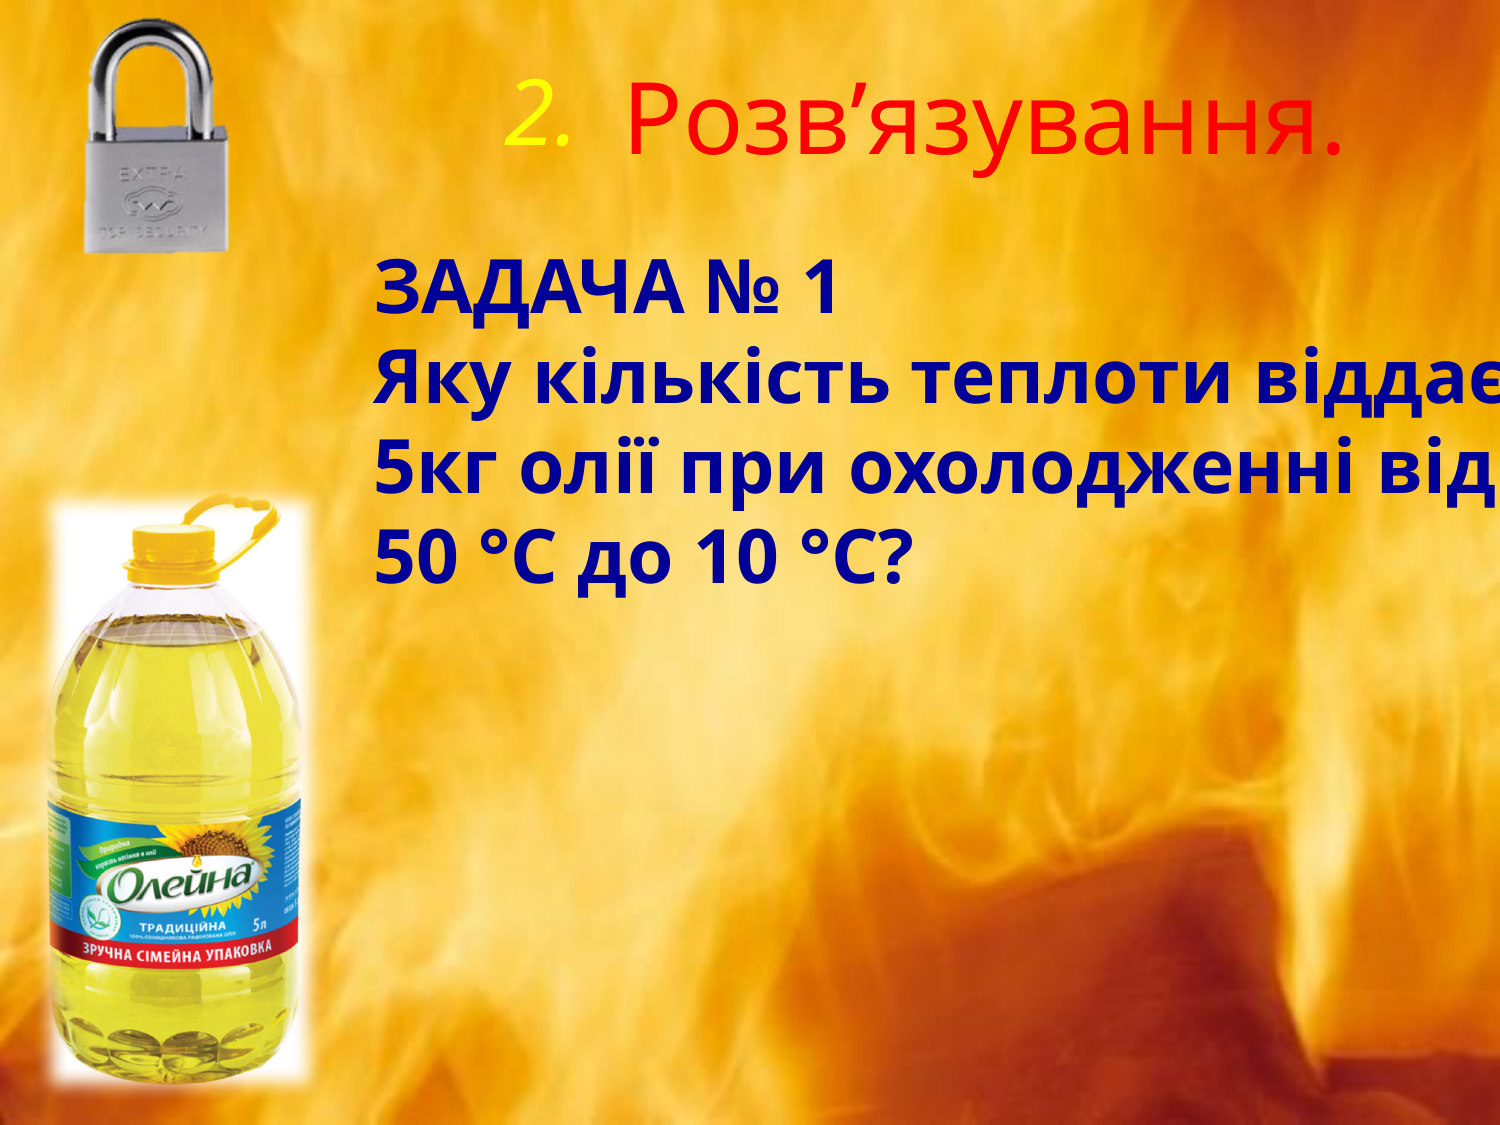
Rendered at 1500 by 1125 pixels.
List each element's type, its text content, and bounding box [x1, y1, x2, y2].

text_box Розв’язування. [608, 46, 1500, 182]
picture [0, 0, 1500, 1125]
text_box 2. [490, 46, 608, 172]
text_box ЗАДАЧА № 1 Яку кількість теплоти віддає 5кг олії при охолодженні від 50 °С до 10 °С? [358, 231, 1500, 607]
